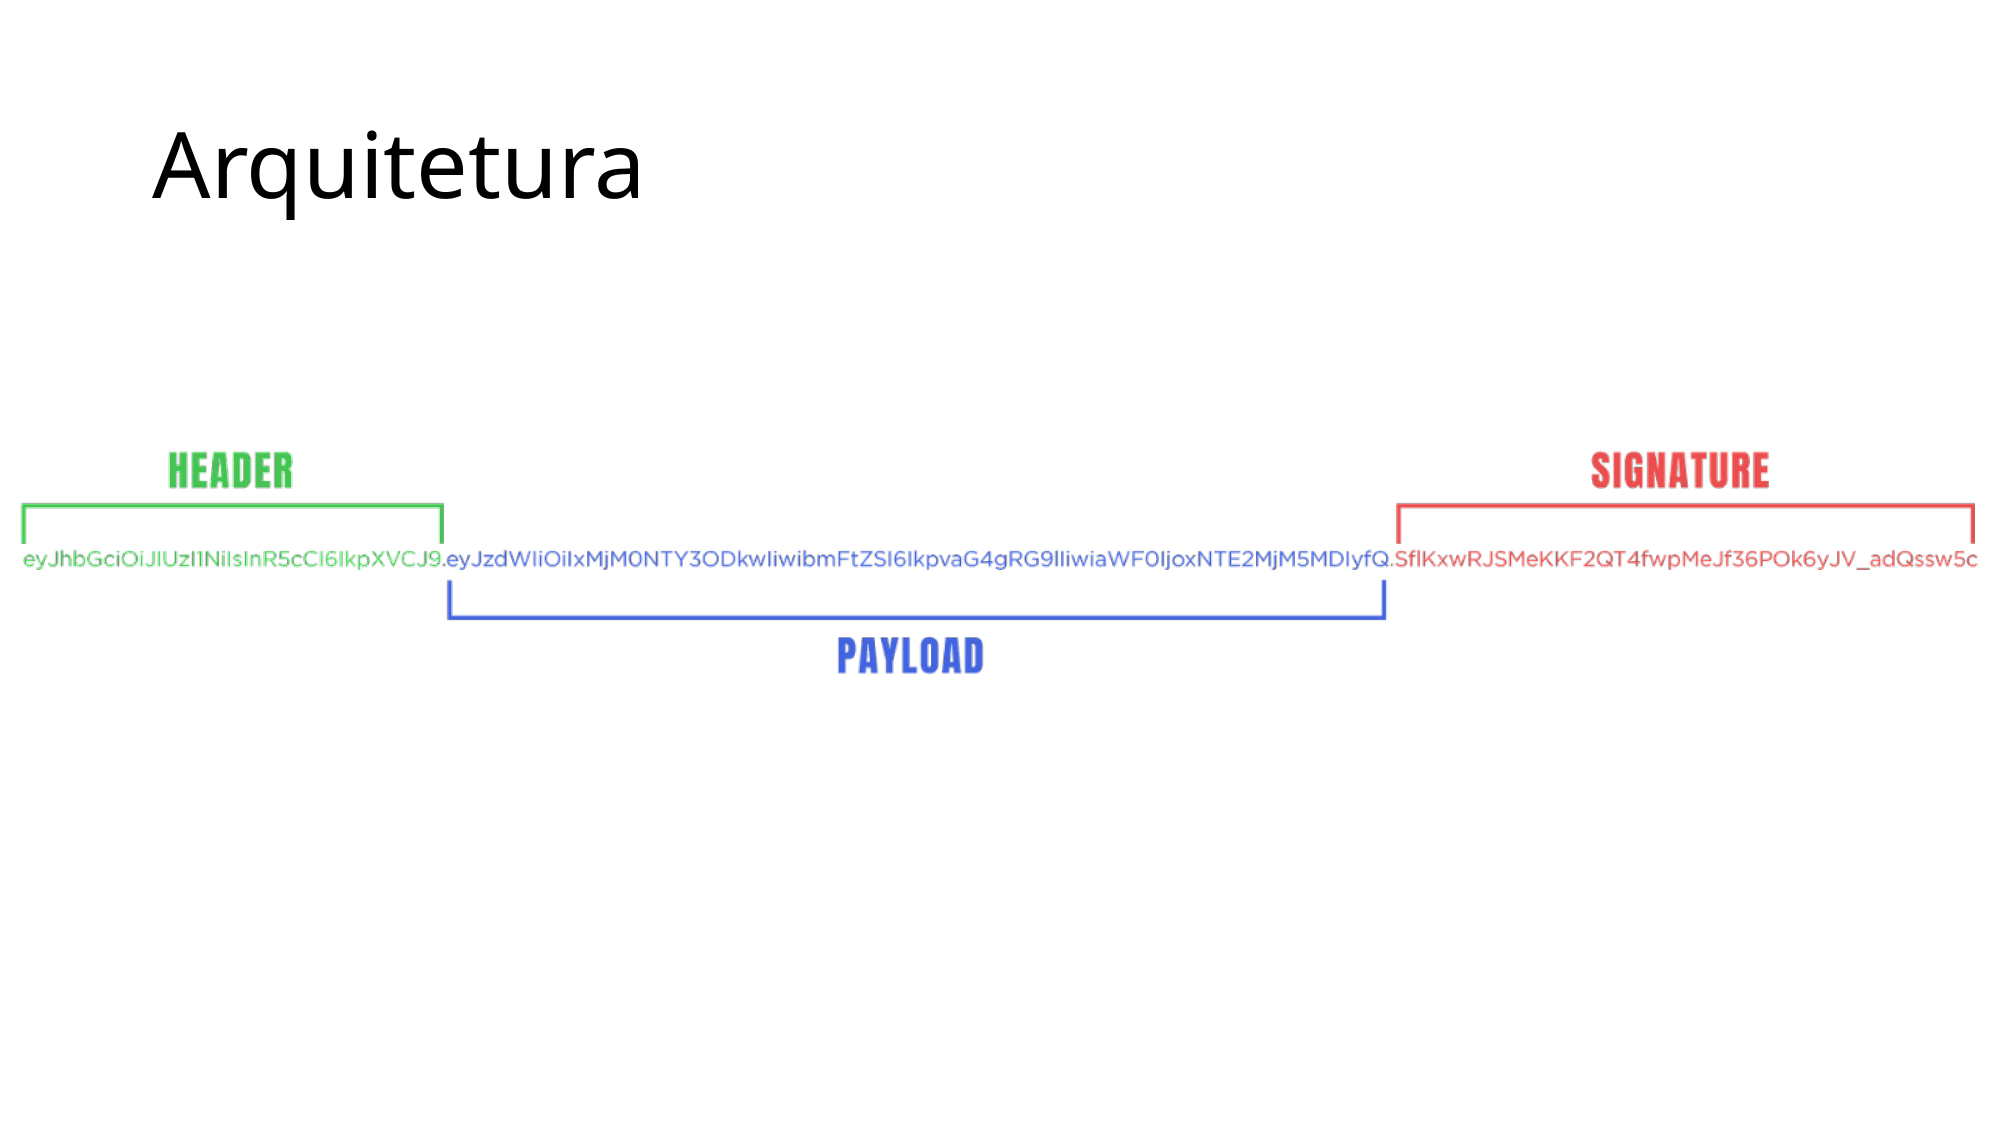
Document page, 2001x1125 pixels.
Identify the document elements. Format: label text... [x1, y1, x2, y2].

title Arquitetura [137, 59, 1863, 278]
picture [0, 411, 2000, 714]
